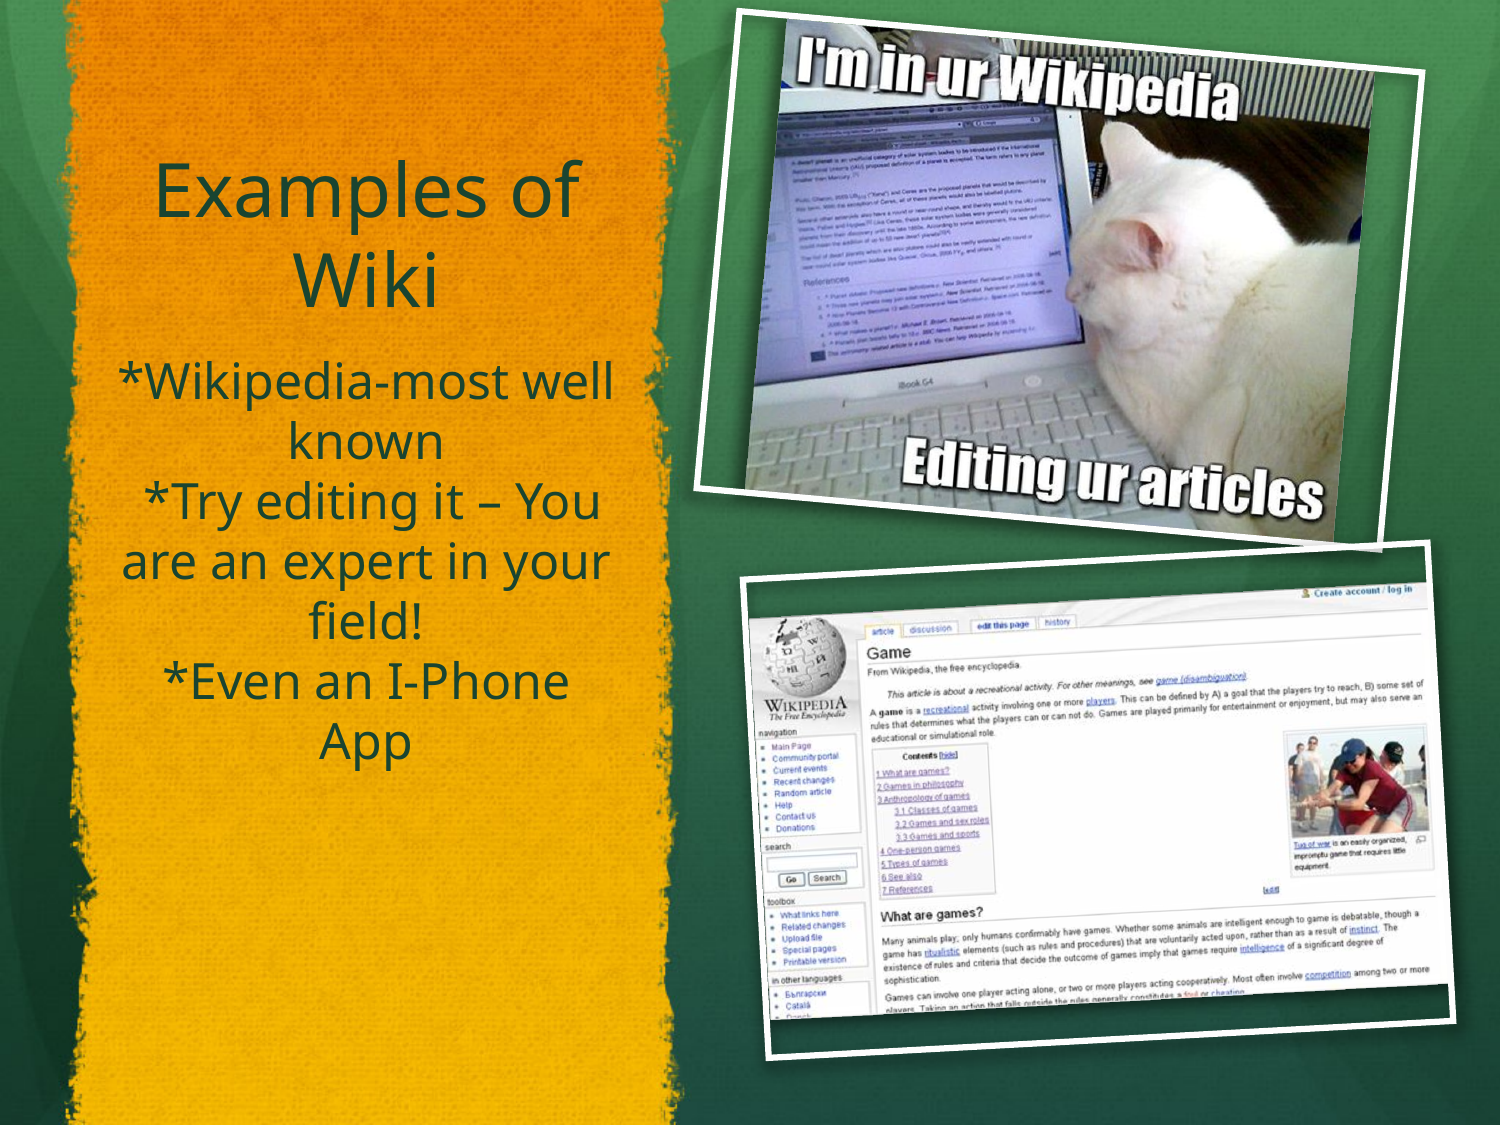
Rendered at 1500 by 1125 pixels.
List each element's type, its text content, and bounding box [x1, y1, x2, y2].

list *Wikipedia-most well known *Try editing it – You are an expert in your field! *Even an I-Phone App [99, 341, 634, 988]
title Examples of Wiki [99, 62, 634, 331]
picture [0, 0, 1500, 1125]
